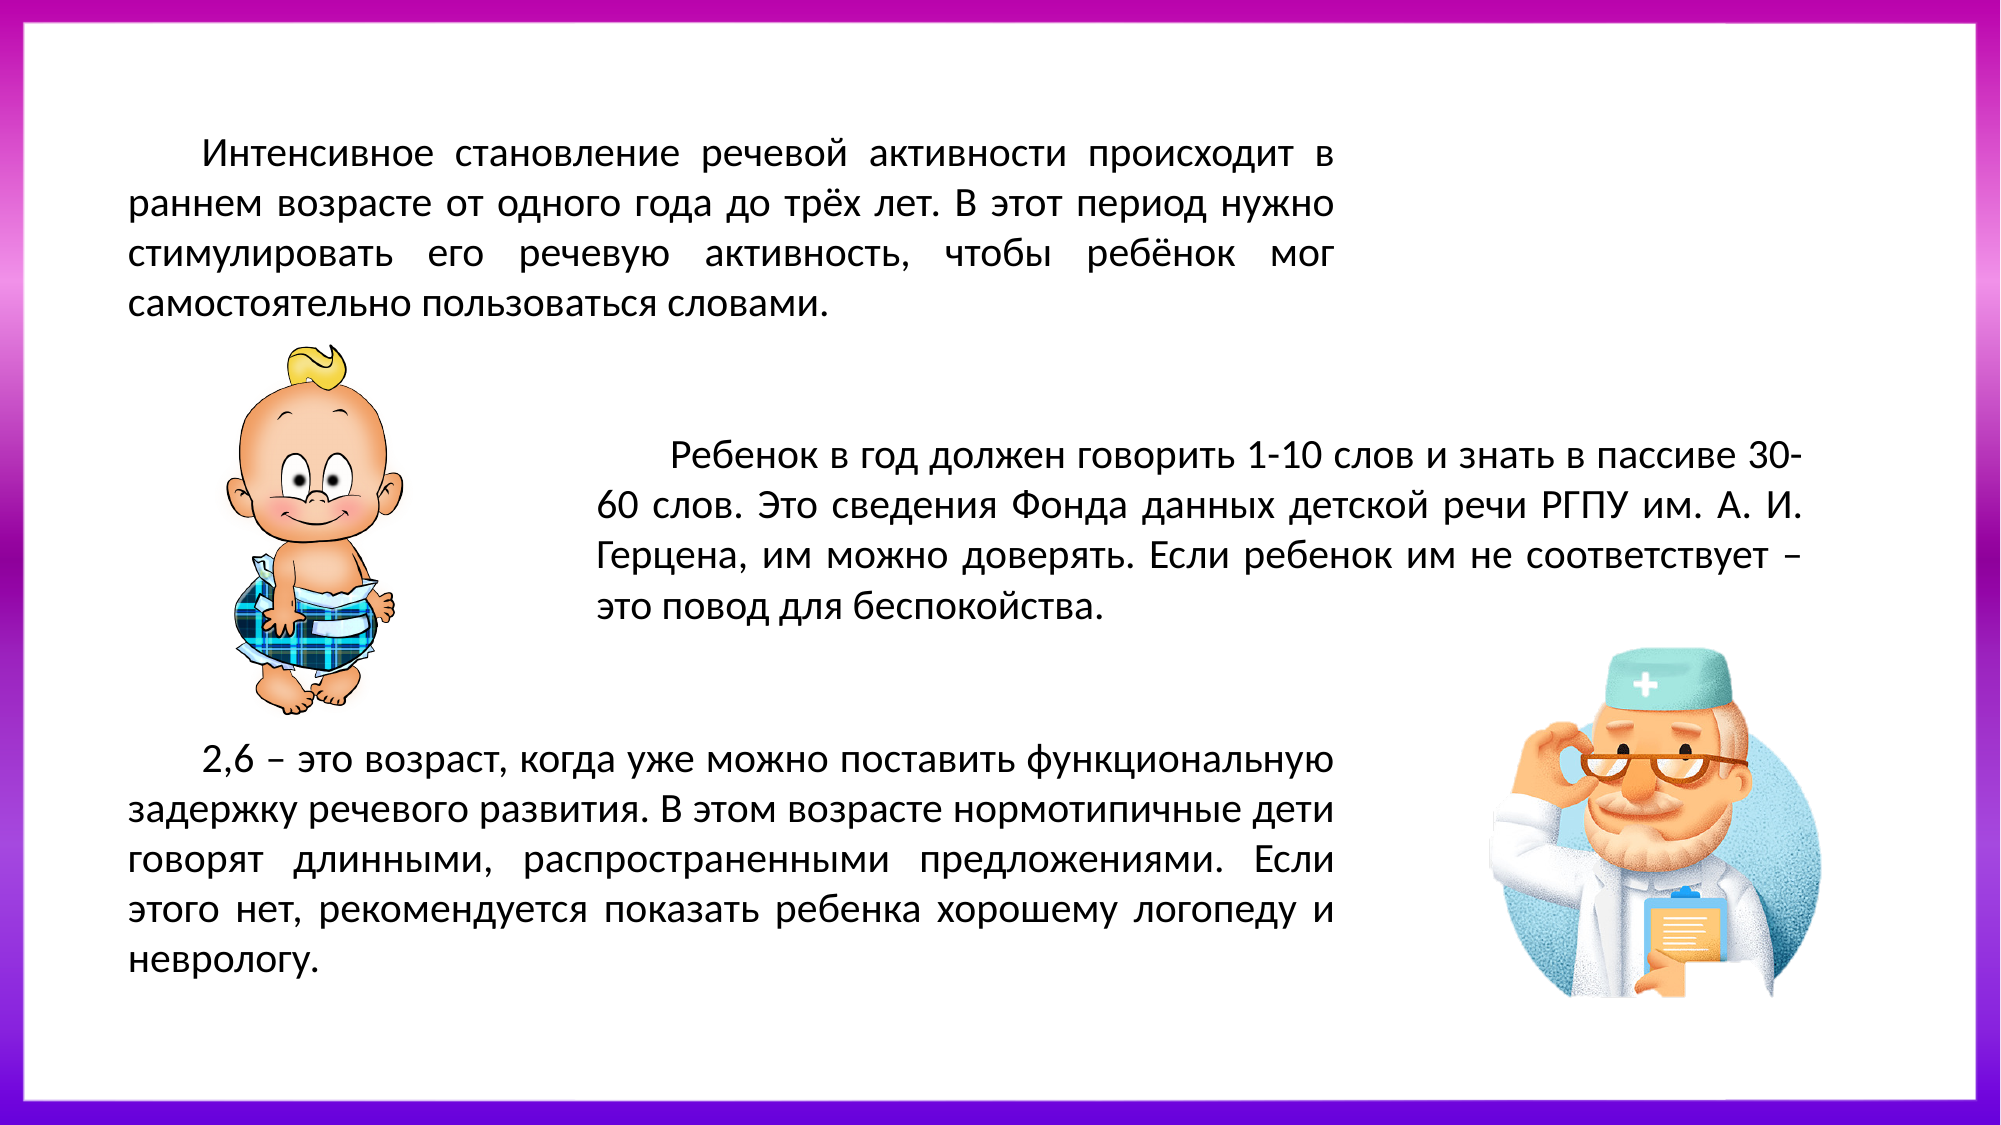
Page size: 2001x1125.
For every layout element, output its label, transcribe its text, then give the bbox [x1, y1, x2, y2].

text_box Ребенок в год должен говорить 1-10 слов и знать в пассиве 30-60 слов. Это сведения Фонда данных детской речи РГПУ им. А. И. Герцена, им можно доверять. Если ребенок им не соответствует – это повод для беспокойства. [581, 419, 1819, 635]
text_box 2,6 – это возраст, когда уже можно поставить функциональную задержку речевого развития. В этом возрасте нормотипичные дети говорят длинными, распространенными предложениями. Если этого нет, рекомендуется показать ребенка хорошему логопеду и неврологу. [113, 723, 1349, 988]
picture [0, 0, 2001, 1125]
text_box Интенсивное становление речевой активности происходит в раннем возрасте от одного года до трёх лет. В этот период нужно стимулировать его речевую активность, чтобы ребёнок мог самостоятельно пользоваться словами. [113, 116, 1350, 332]
